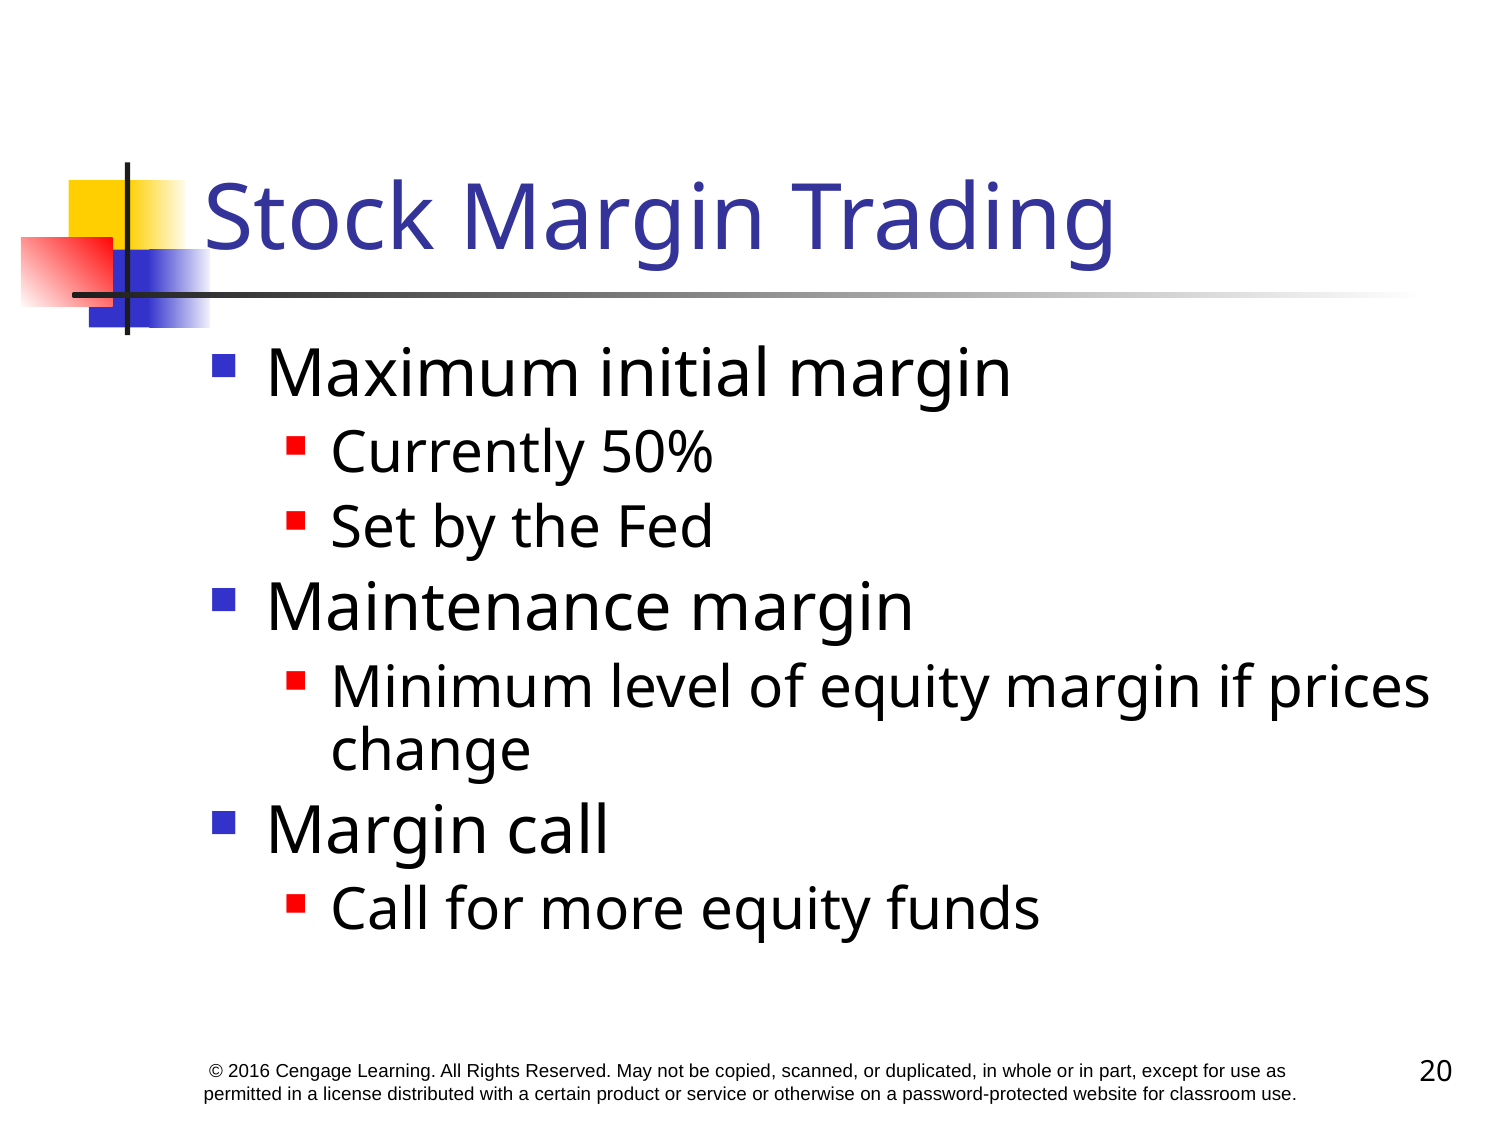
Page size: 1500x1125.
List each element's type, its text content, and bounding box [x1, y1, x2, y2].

list Maximum initial margin Currently 50% Set by the Fed Maintenance margin Minimum level of equity margin if prices change Margin call Call for more equity funds [193, 330, 1470, 1007]
title Stock Margin Trading [188, 34, 1468, 276]
slide_number 20 [1154, 1023, 1468, 1100]
